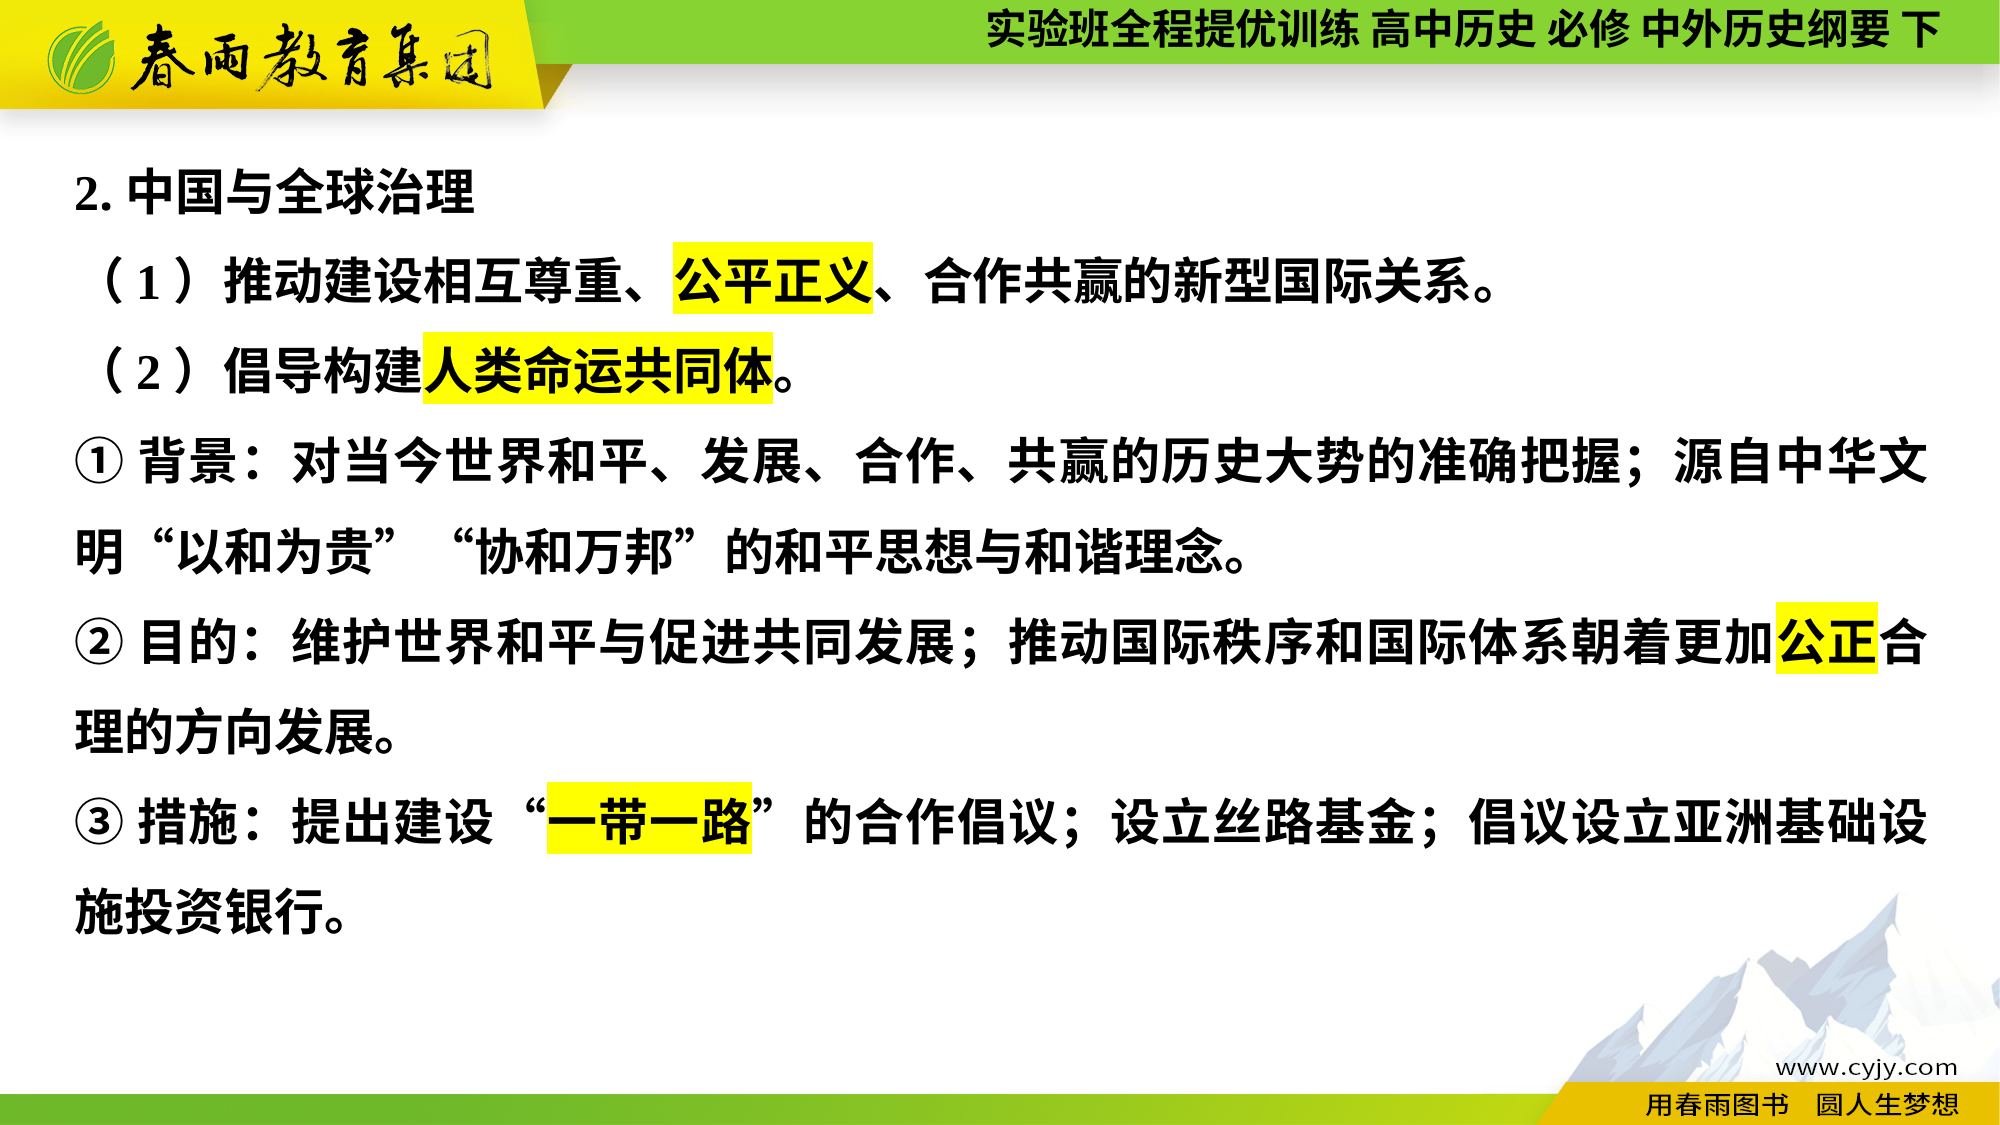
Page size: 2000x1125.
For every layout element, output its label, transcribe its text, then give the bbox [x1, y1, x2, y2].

list 2.中国与全球治理 （1）推动建设相互尊重、公平正义、合作共赢的新型国际关系。 （2）倡导构建人类命运共同体。 ①背景：对当今世界和平、发展、合作、共赢的历史大势的准确把握；源自中华文明“以和为贵”“协和万邦”的和平思想与和谐理念。 ②目的：维护世界和平与促进共同发展；推动国际秩序和国际体系朝着更加公正合理的方向发展。 ③措施：提出建设“一带一路”的合作倡议；设立丝路基金；倡议设立亚洲基础设施投资银行。 [59, 122, 1944, 944]
picture [0, 0, 2000, 1125]
